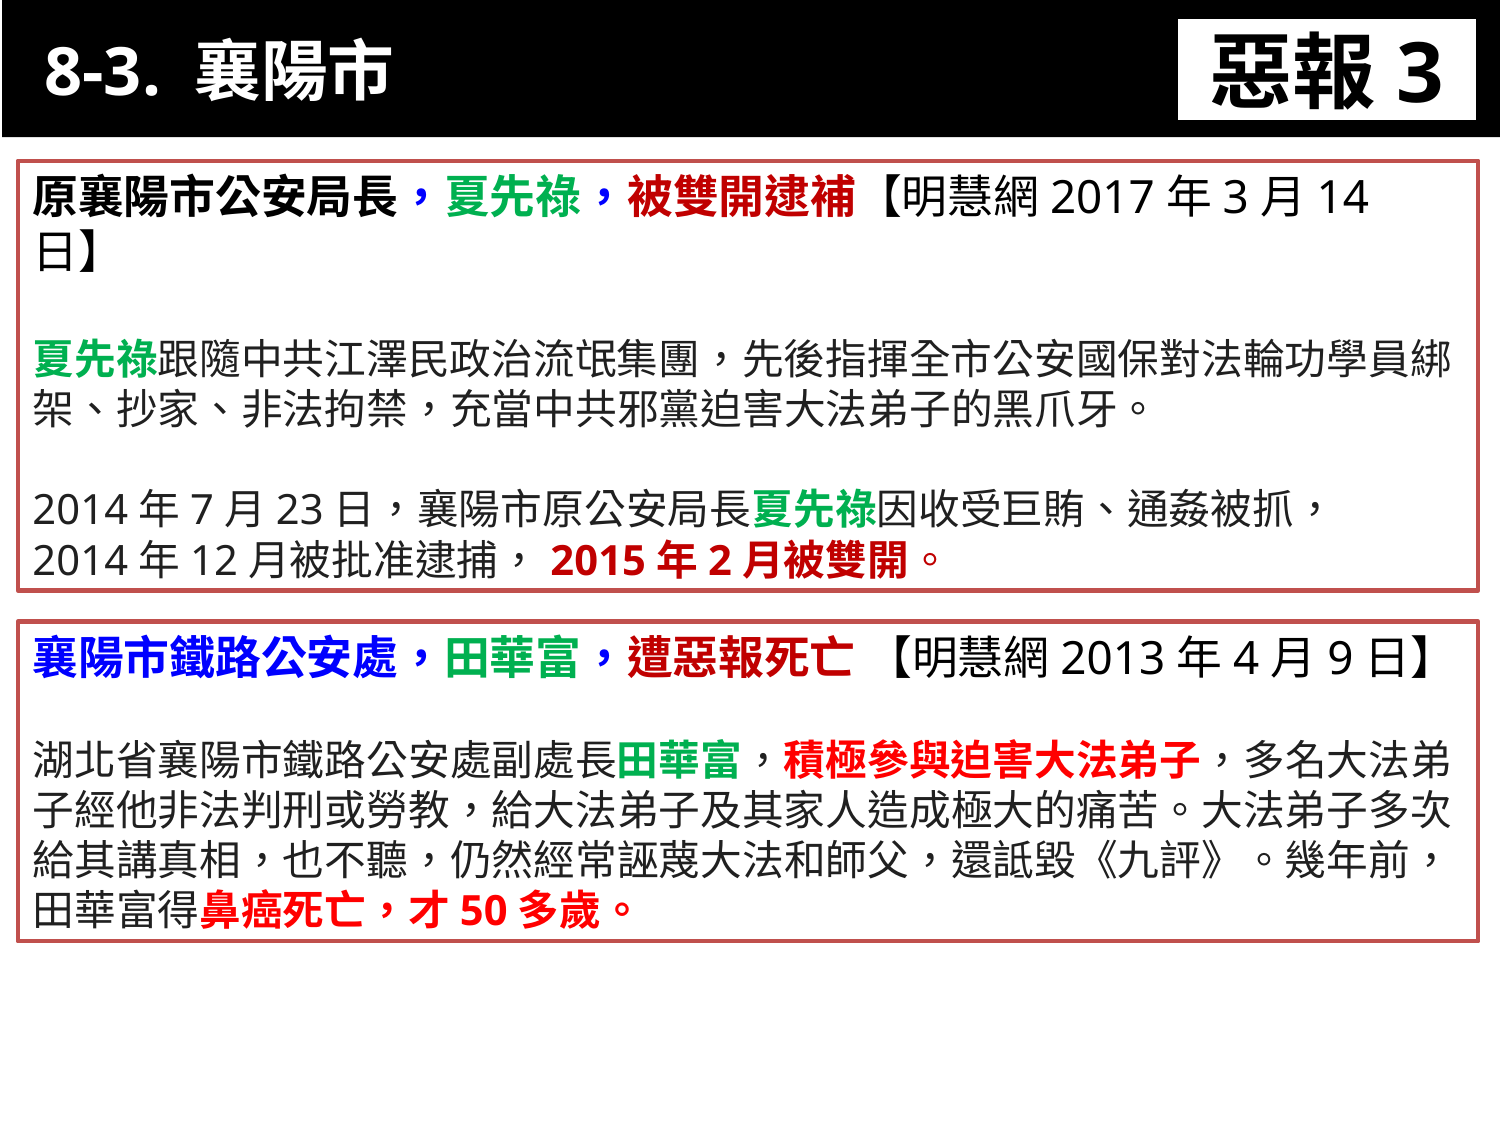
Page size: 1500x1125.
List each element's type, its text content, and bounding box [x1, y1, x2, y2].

text_box 原襄陽市公安局長，夏先祿，被雙開逮補【明慧網2017年3月14日】 夏先祿跟隨中共江澤民政治流氓集團，先後指揮全市公安國保對法輪功學員綁架、抄家、非法拘禁，充當中共邪黨迫害大法弟子的黑爪牙。 2014年7月23日，襄陽市原公安局長夏先祿因收受巨賄、通姦被抓， 2014年12月被批准逮捕，2015年2月被雙開。 [16, 159, 1480, 593]
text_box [1, 0, 1500, 138]
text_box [1174, 11, 1479, 128]
text_box 襄陽市鐵路公安處，田華富，遭惡報死亡 【明慧網2013年4月9日】 湖北省襄陽市鐵路公安處副處長田華富，積極參與迫害大法弟子，多名大法弟子經他非法判刑或勞教，給大法弟子及其家人造成極大的痛苦。大法弟子多次給其講真相，也不聽，仍然經常誣蔑大法和師父，還詆毀《九評》。幾年前，田華富得鼻癌死亡，才50多歲。 [16, 619, 1480, 943]
